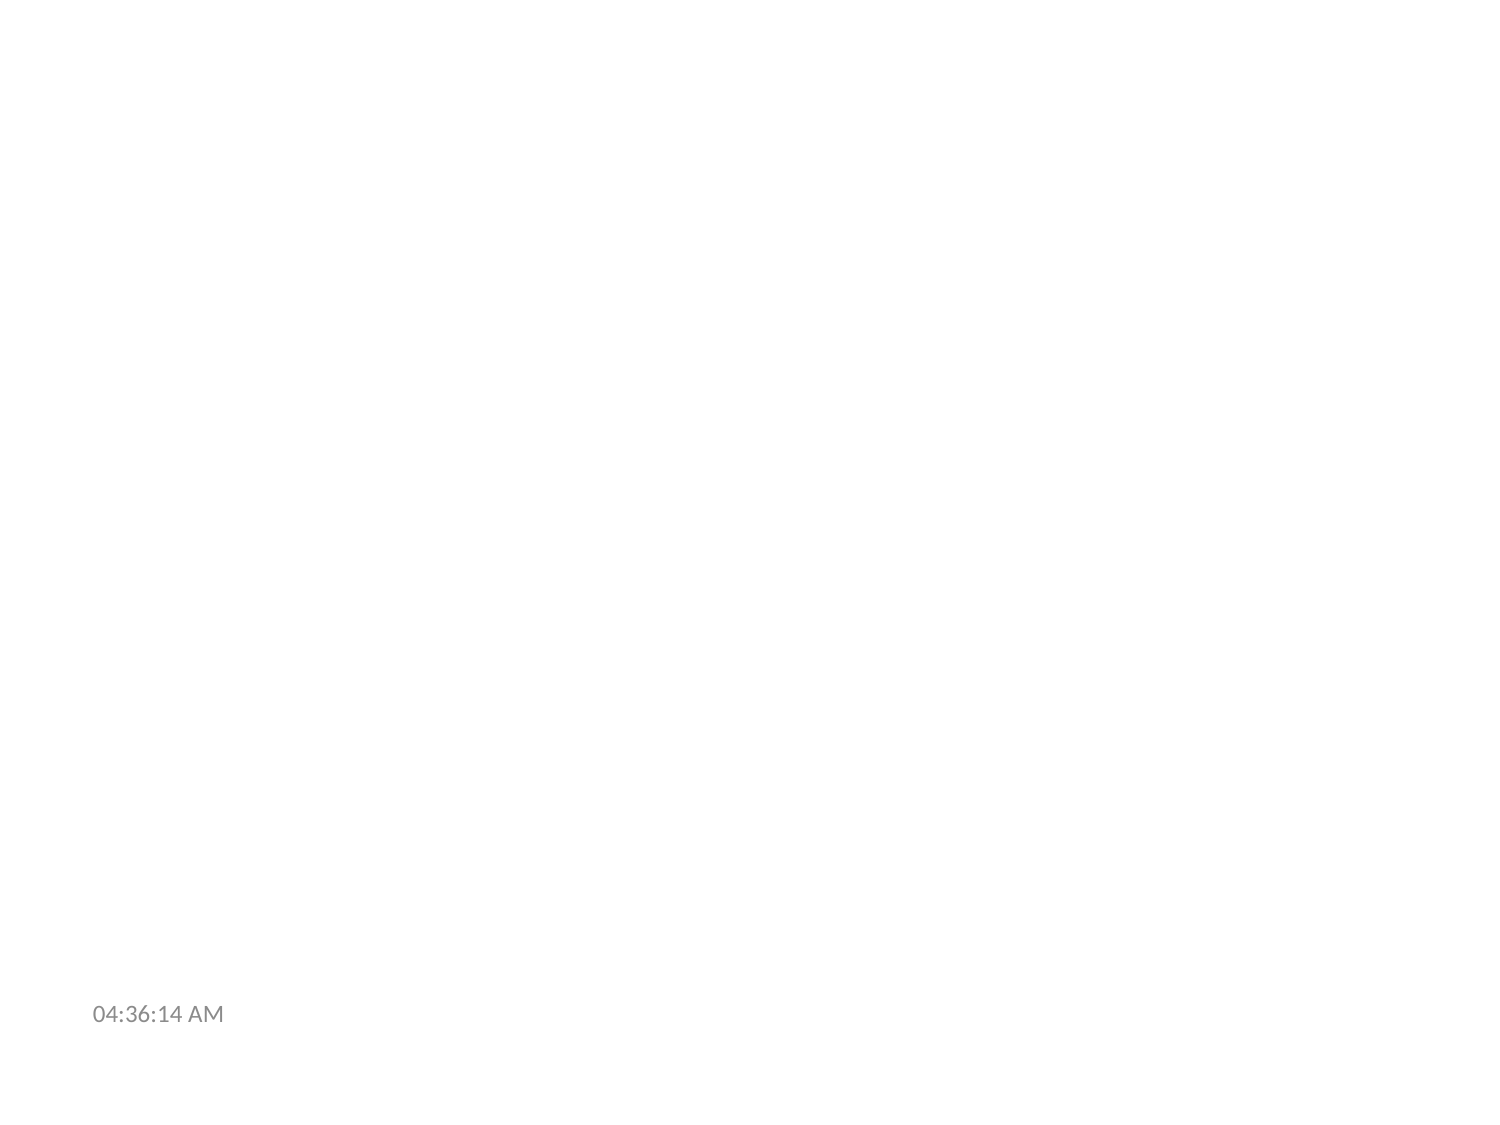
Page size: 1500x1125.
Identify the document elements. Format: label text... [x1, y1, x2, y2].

text_box 3:35:09 PM [77, 982, 428, 1043]
